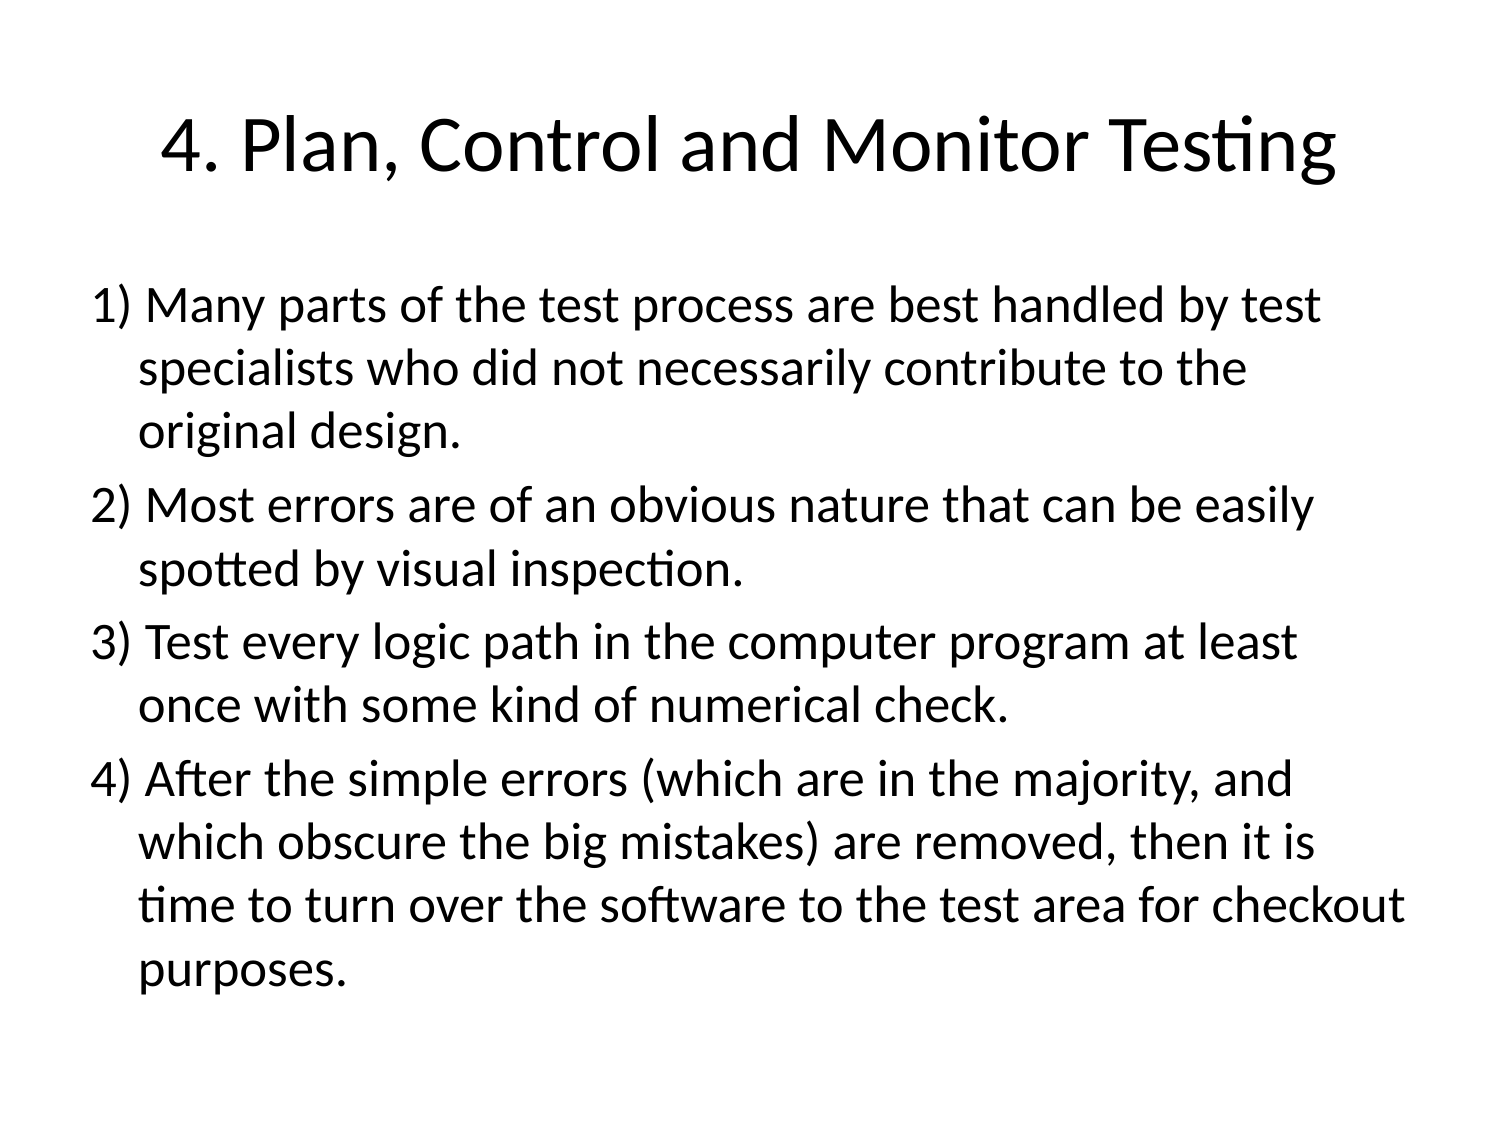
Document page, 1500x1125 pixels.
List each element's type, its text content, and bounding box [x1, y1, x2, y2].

title 4. Plan, Control and Monitor Testing [75, 45, 1425, 233]
list 1) Many parts of the test process are best handled by test specialists who did not necessarily contribute to the original design. 2) Most errors are of an obvious nature that can be easily spotted by visual inspection. 3) Test every logic path in the computer program at least once with some kind of numerical check. 4) After the simple errors (which are in the majority, and which obscure the big mistakes) are removed, then it is time to turn over the software to the test area for checkout purposes. [75, 262, 1425, 1005]
